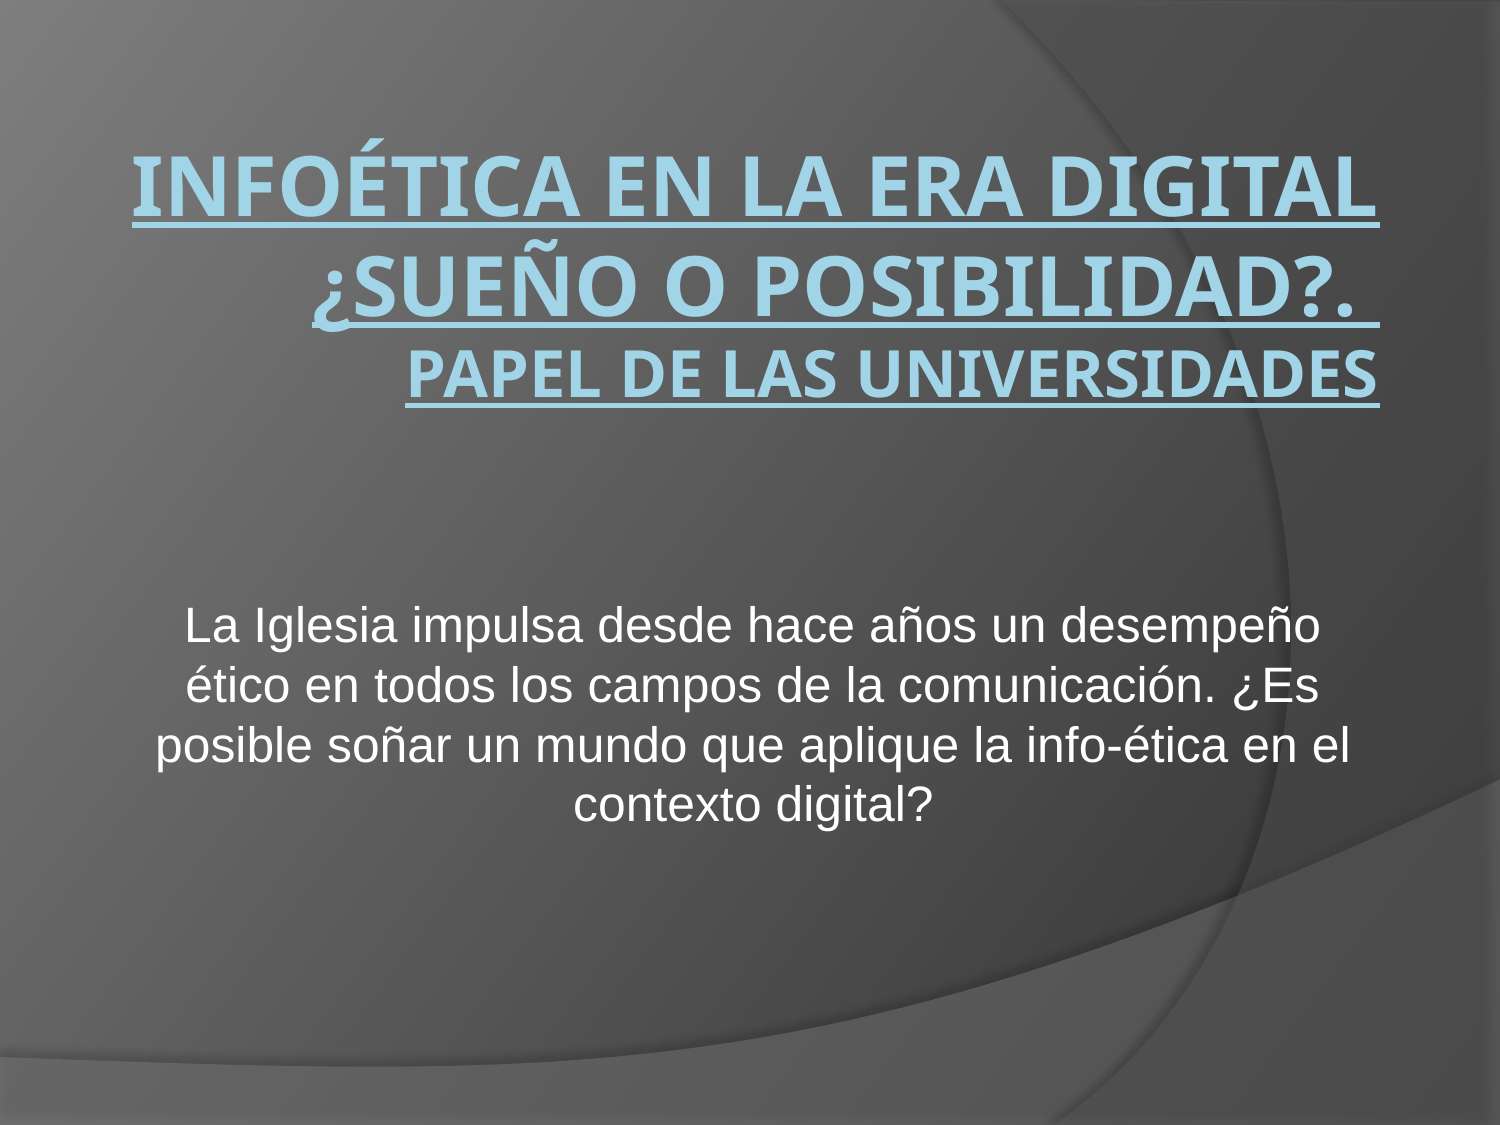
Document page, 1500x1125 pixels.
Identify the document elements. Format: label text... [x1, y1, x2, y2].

title Infoética en la era digital ¿sueño o posibilidad?. Papel de las universidades [112, 125, 1388, 591]
subtitle La Iglesia impulsa desde hace años un desempeño ético en todos los campos de la comunicación. ¿Es posible soñar un mundo que aplique la info-ética en el contexto digital? [112, 592, 1388, 835]
